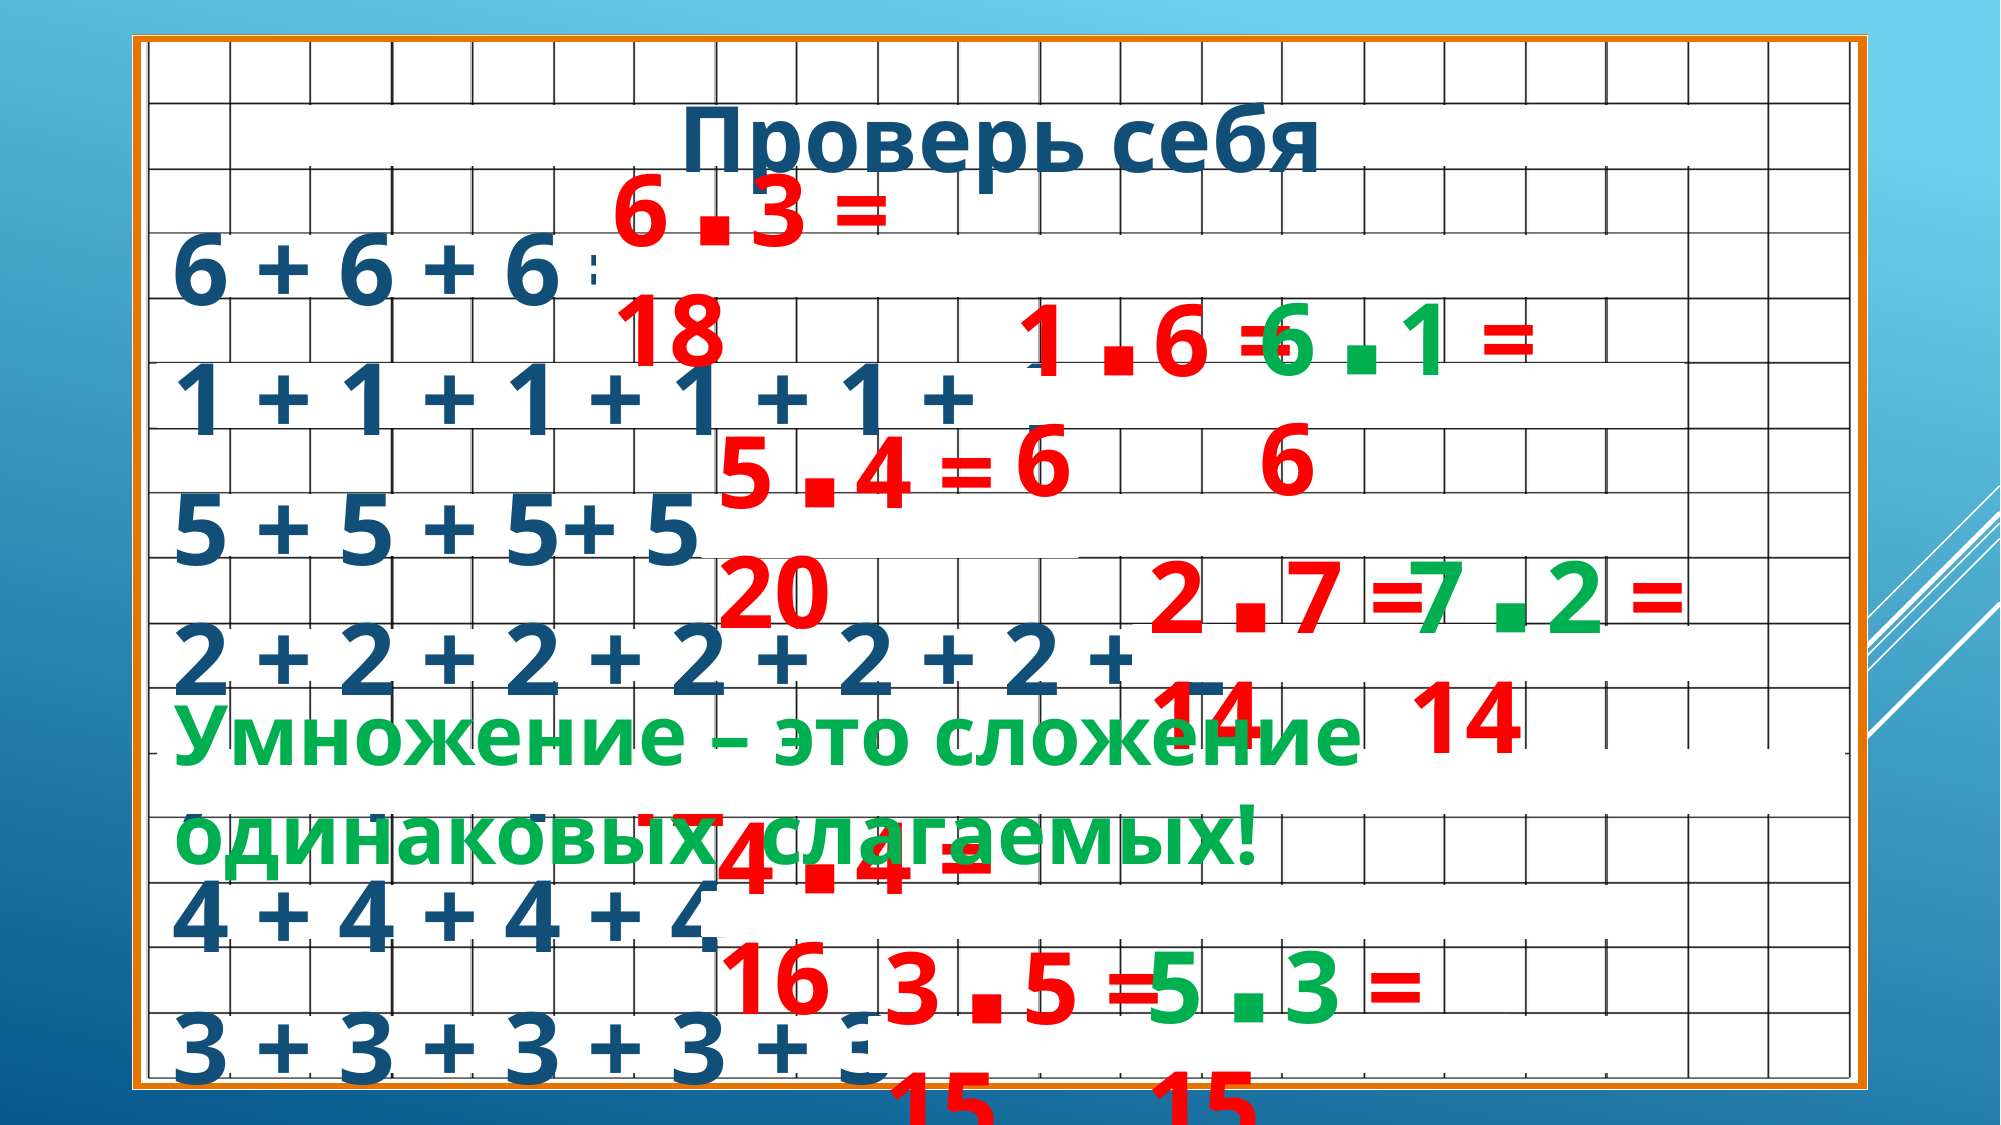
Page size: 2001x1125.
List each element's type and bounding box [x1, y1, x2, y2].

picture [132, 34, 1868, 1091]
